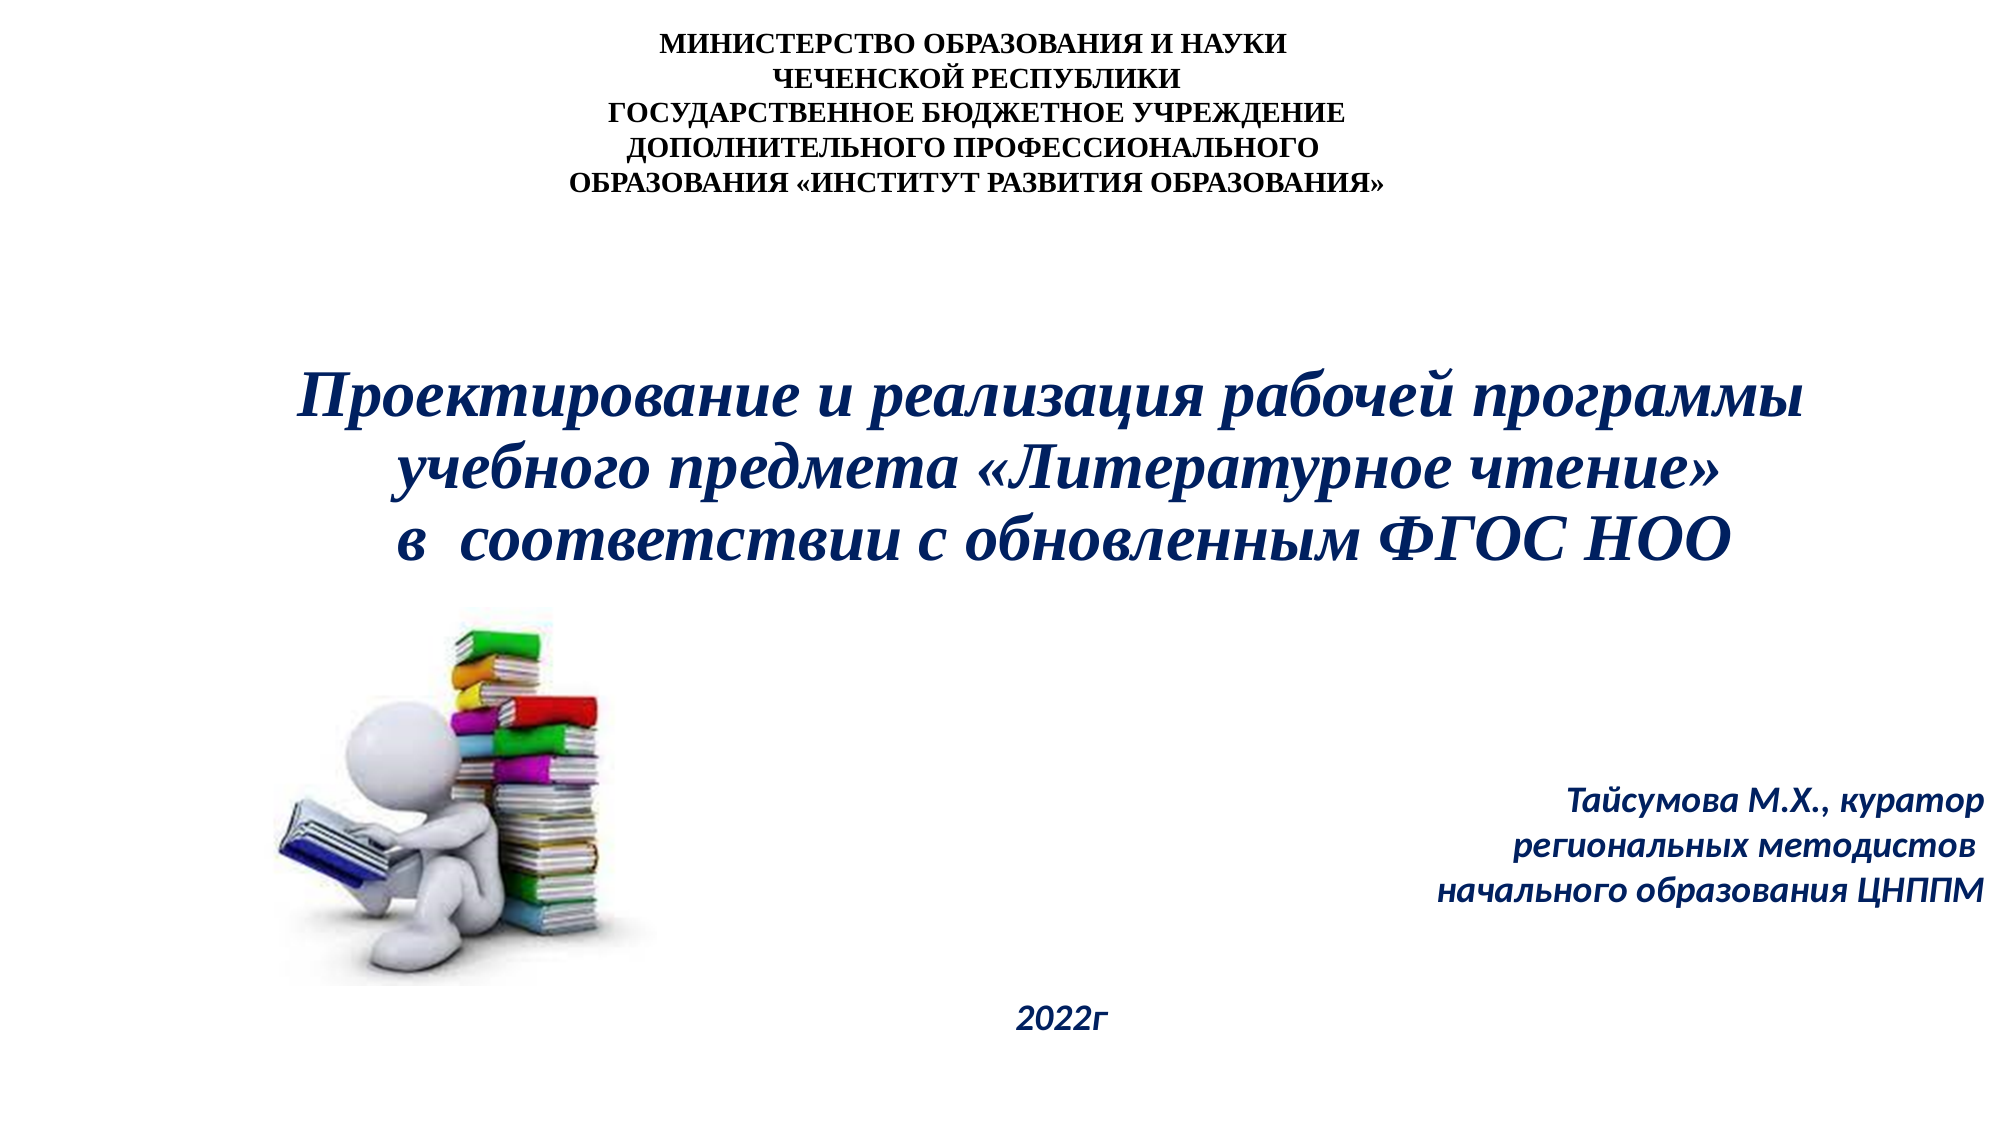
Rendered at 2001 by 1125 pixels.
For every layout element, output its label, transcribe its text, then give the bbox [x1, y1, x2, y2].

text_box Тайсумова М.Х., куратор региональных методистов начального образования ЦНППМ [999, 767, 2000, 918]
title Проектирование и реализация рабочей программы учебного предмета «Литературное чтение» в соответствии с обновленным ФГОС НОО [181, 232, 1880, 701]
text_box МИНИСТЕРСТВО ОБРАЗОВАНИЯ И НАУКИ ЧЕЧЕНСКОЙ РЕСПУБЛИКИ ГОСУДАРСТВЕННОЕ БЮДЖЕТНОЕ УЧРЕЖДЕНИЕ ДОПОЛНИТЕЛЬНОГО ПРОФЕССИОНАЛЬНОГО ОБРАЗОВАНИЯ «ИНСТИТУТ РАЗВИТИЯ ОБРАЗОВАНИЯ» [477, 16, 1477, 207]
picture [181, 607, 657, 986]
text_box 2022г [1000, 985, 1123, 1045]
